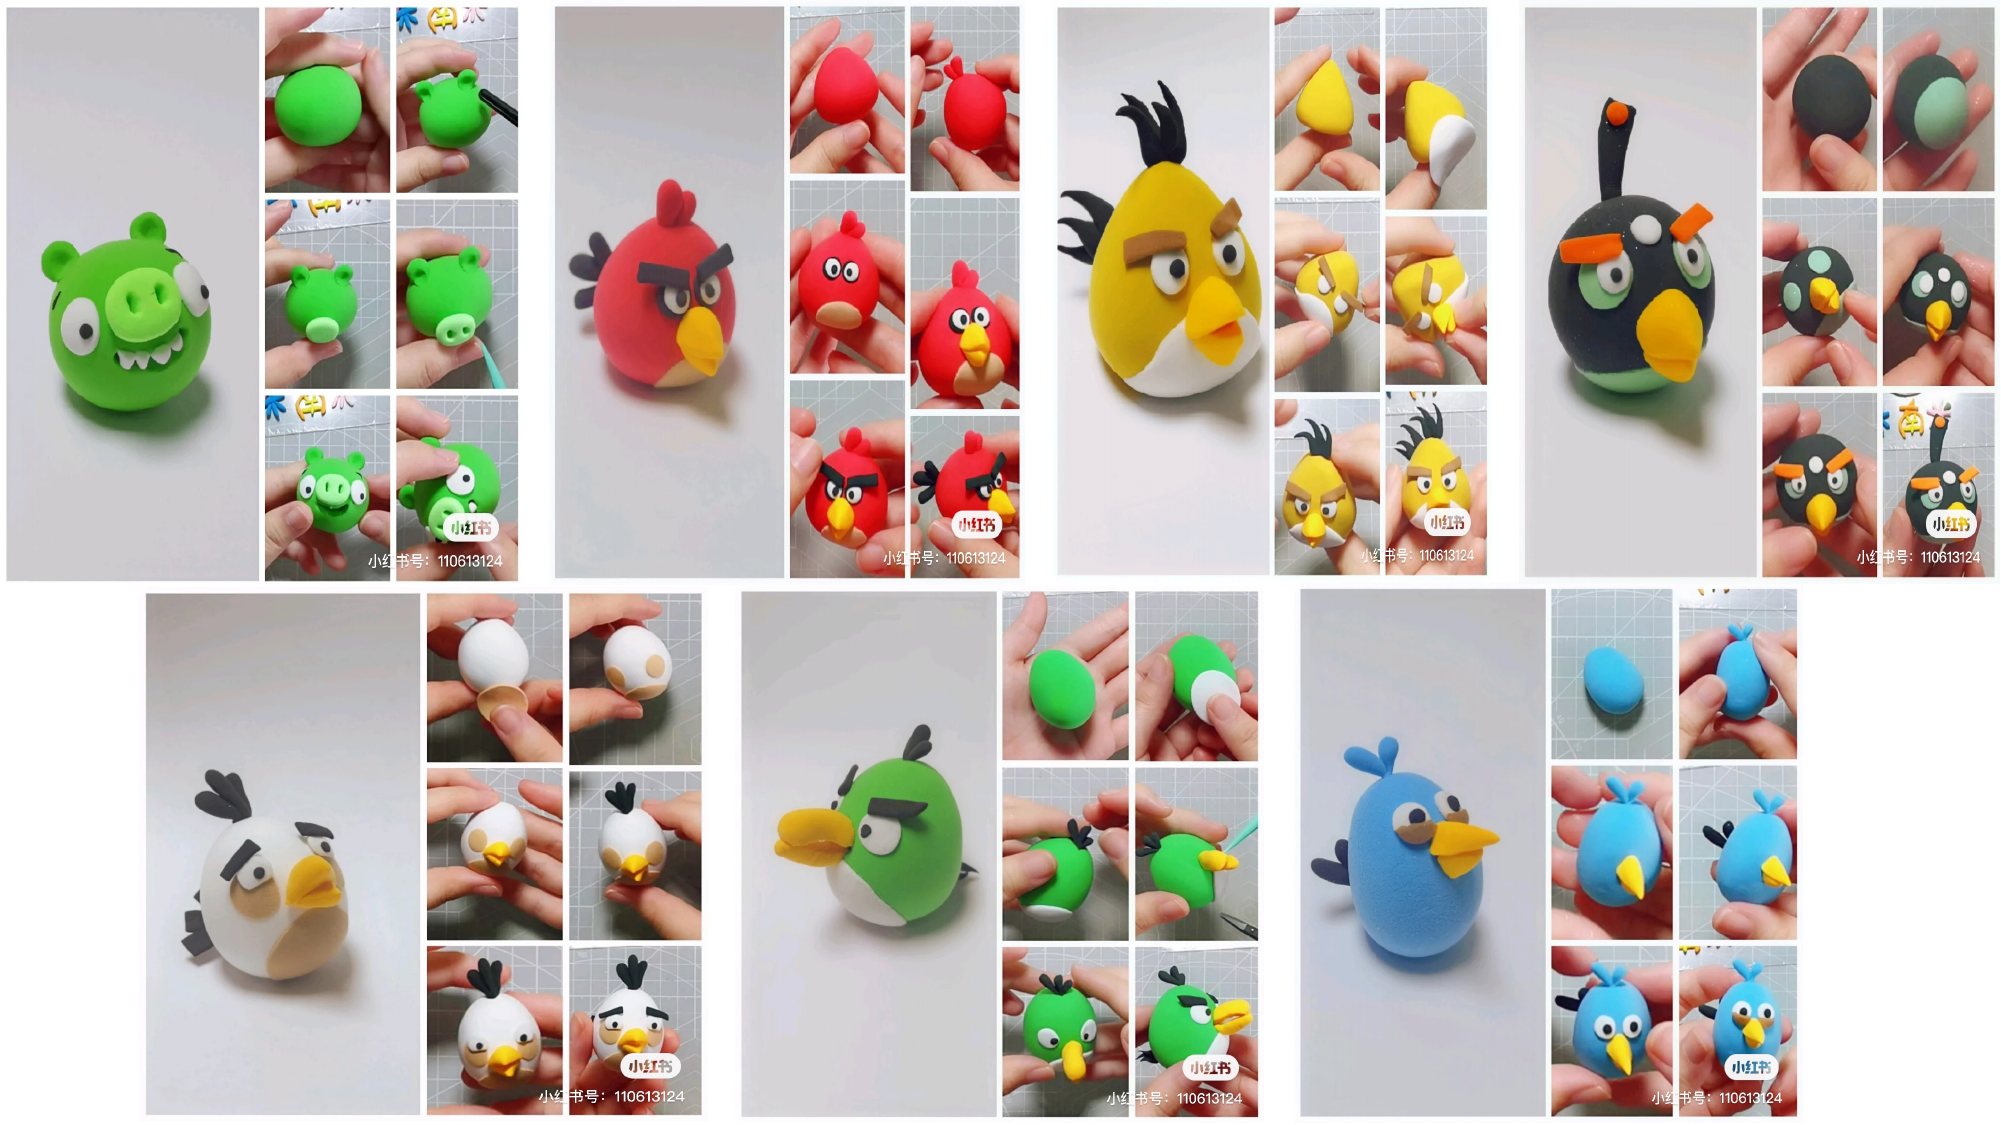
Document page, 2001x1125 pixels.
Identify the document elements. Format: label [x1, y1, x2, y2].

picture [1051, 0, 1493, 583]
picture [549, 0, 1264, 1123]
list [1294, 582, 1803, 1123]
picture [1519, 0, 2000, 584]
picture [0, 0, 708, 1121]
